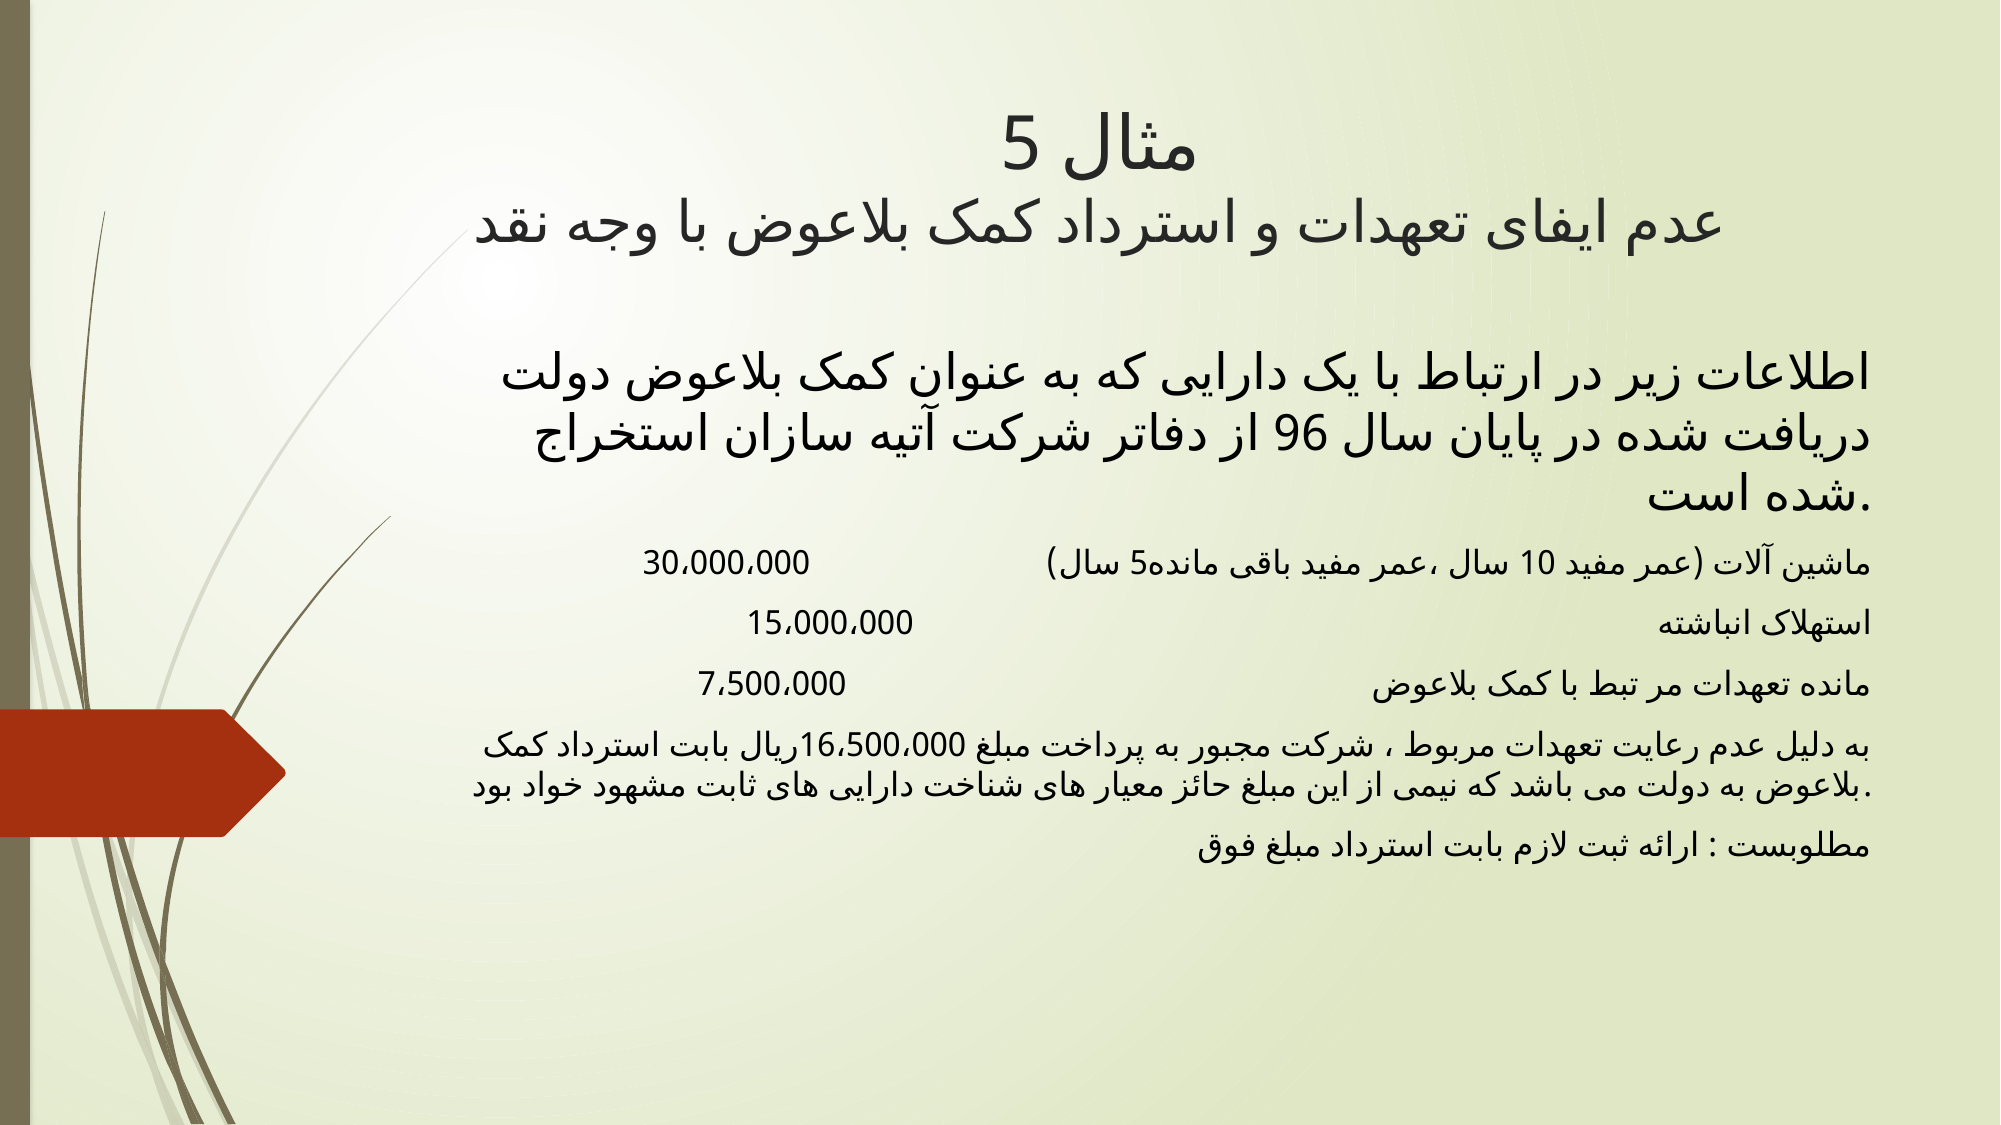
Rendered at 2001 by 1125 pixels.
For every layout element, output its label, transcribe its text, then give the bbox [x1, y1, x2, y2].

title مثال 5 عدم ایفای تعهدات و استرداد کمک بلاعوض با وجه نقد [369, 60, 1833, 262]
subtitle اطلاعات زیر در ارتباط با یک دارایی که به عنوان کمک بلاعوض دولت دریافت شده در پایان سال 96 از دفاتر شرکت آتیه سازان استخراج شده است. ماشین آلات (عمر مفید 10 سال ،عمر مفید باقی مانده5 سال) 30،000،000 استهلاک انباشته 15،000،000 مانده تعهدات مر تبط با کمک بلاعوض 7،500،000 به دلیل عدم رعایت تعهدات مربوط ، شرکت مجبور به پرداخت مبلغ 16،500،000ریال بابت استرداد کمک بلاعوض به دولت می باشد که نیمی از این مبلغ حائز معیار های شناخت دارایی های ثابت مشهود خواد بود. مطلوبست : ارائه ثبت لازم بابت استرداد مبلغ فوق [424, 332, 1888, 969]
